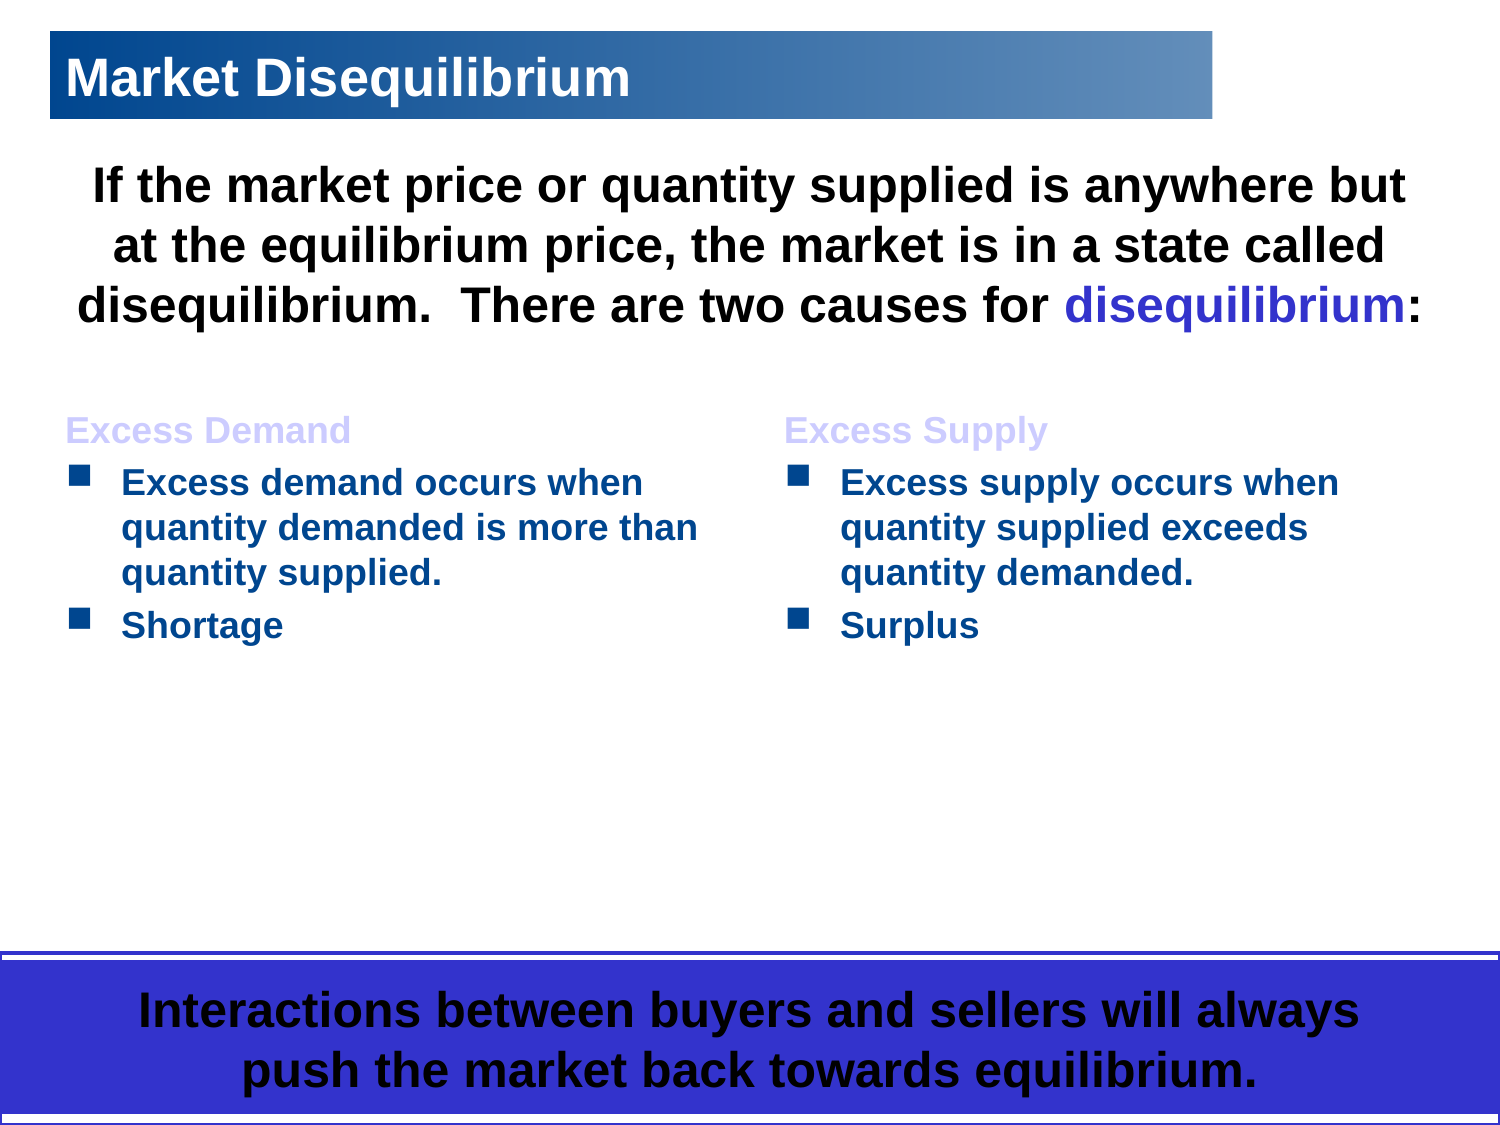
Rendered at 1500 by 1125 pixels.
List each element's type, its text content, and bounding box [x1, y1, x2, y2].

picture [546, 1028, 619, 1097]
text_box [0, 1114, 1500, 1125]
picture [1020, 1009, 1245, 1114]
picture [447, 1028, 521, 1097]
list Excess Demand Excess demand occurs when quantity demanded is more than quantity supplied. Shortage [49, 397, 745, 710]
title Market Disequilibrium [49, 30, 1213, 119]
picture [909, 1028, 981, 1098]
picture [349, 1028, 423, 1097]
text_box Interactions between buyers and sellers will always push the market back towards equilibrium. [0, 960, 1500, 1114]
list Excess Supply Excess supply occurs when quantity supplied exceeds quantity demanded. Surplus [768, 397, 1463, 710]
text_box [0, 951, 1500, 960]
text_box If the market price or quantity supplied is anywhere but at the equilibrium price, the market is in a state called disequilibrium. There are two causes for disequilibrium: [0, 137, 1500, 348]
